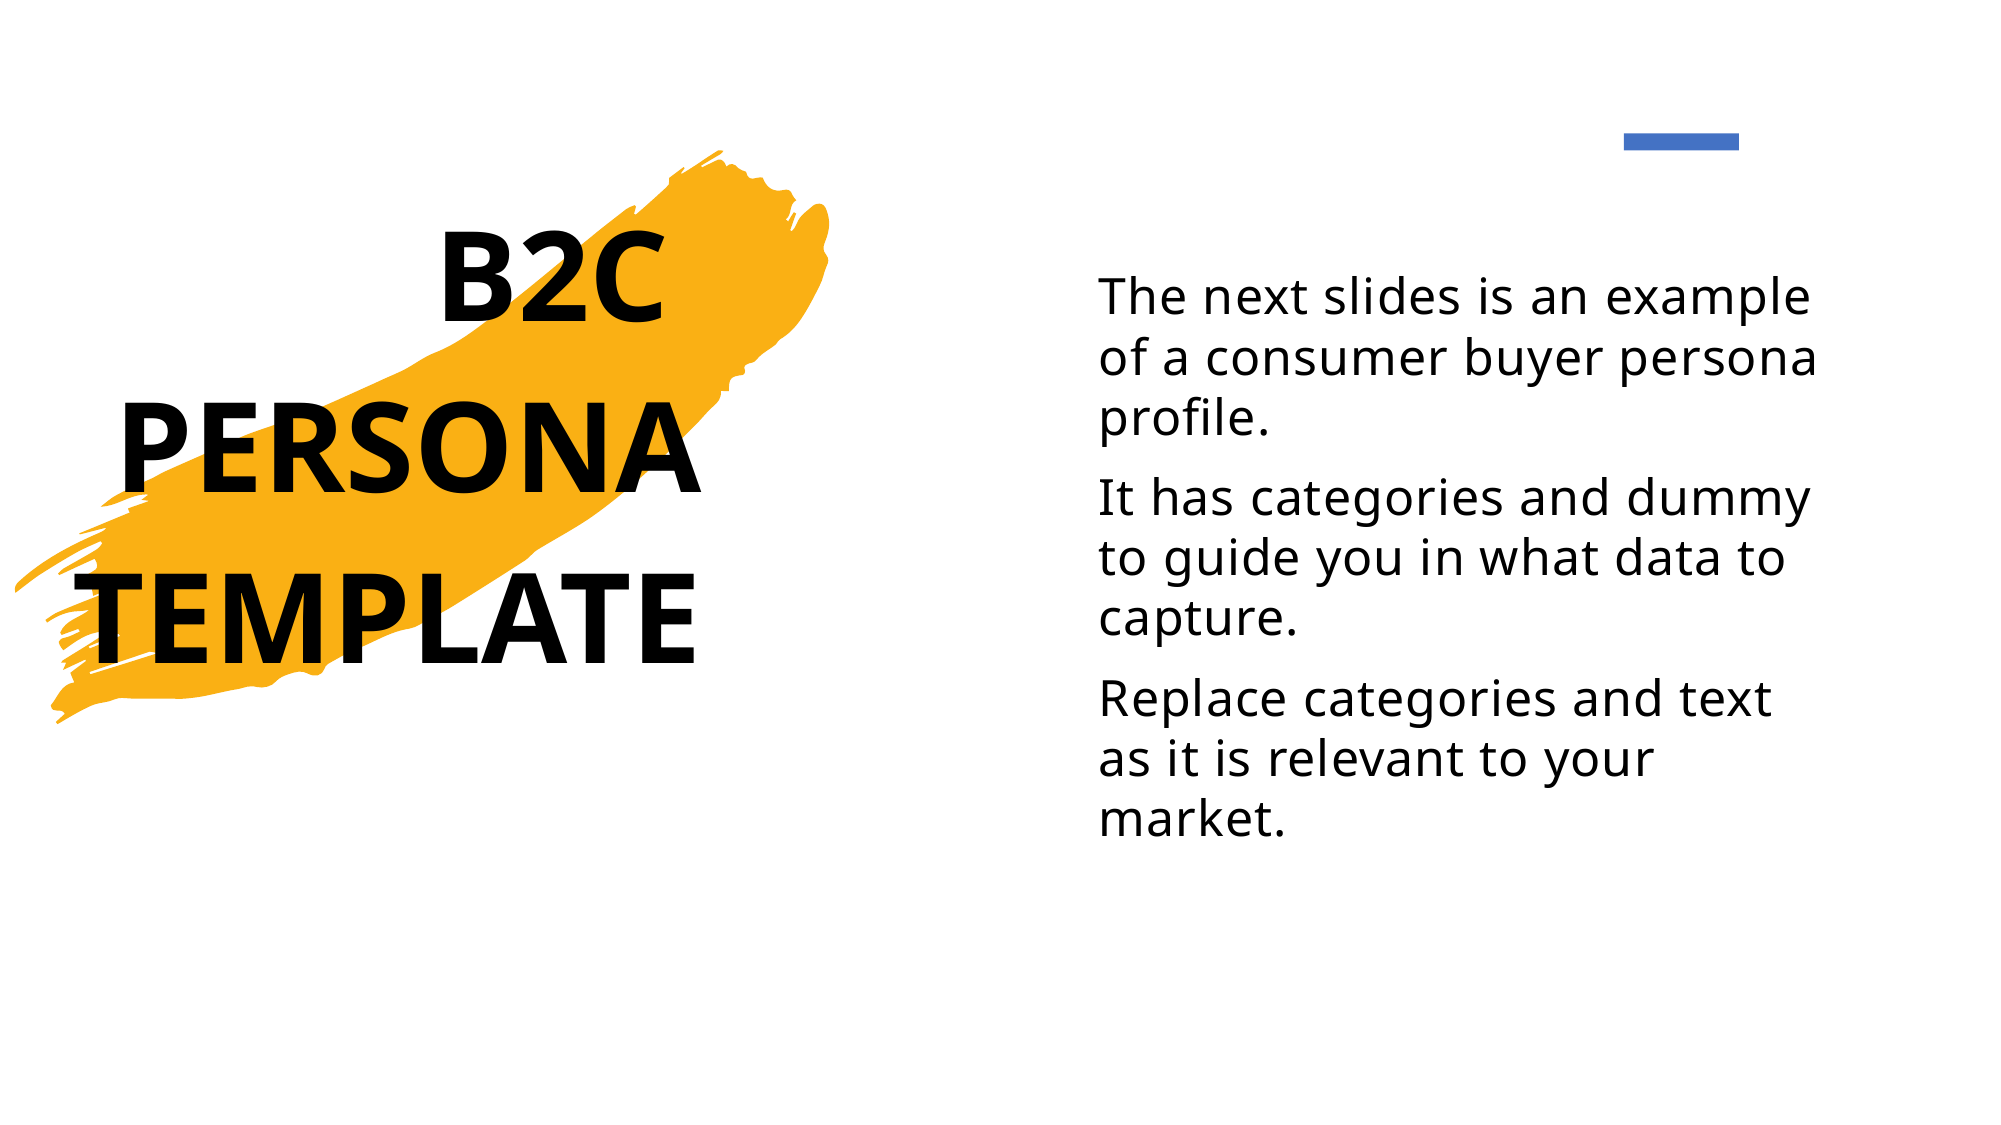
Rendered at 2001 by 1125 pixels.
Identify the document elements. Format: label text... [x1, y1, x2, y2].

text_box B2C PERSONA TEMPLATE [0, 188, 717, 256]
text_box The next slides is an example of a consumer buyer persona profile. It has categories and dummy to guide you in what data to capture. Replace categories and text as it is relevant to your market. [1084, 257, 1840, 324]
text_box [14, 150, 830, 725]
text_box [1623, 132, 1740, 152]
